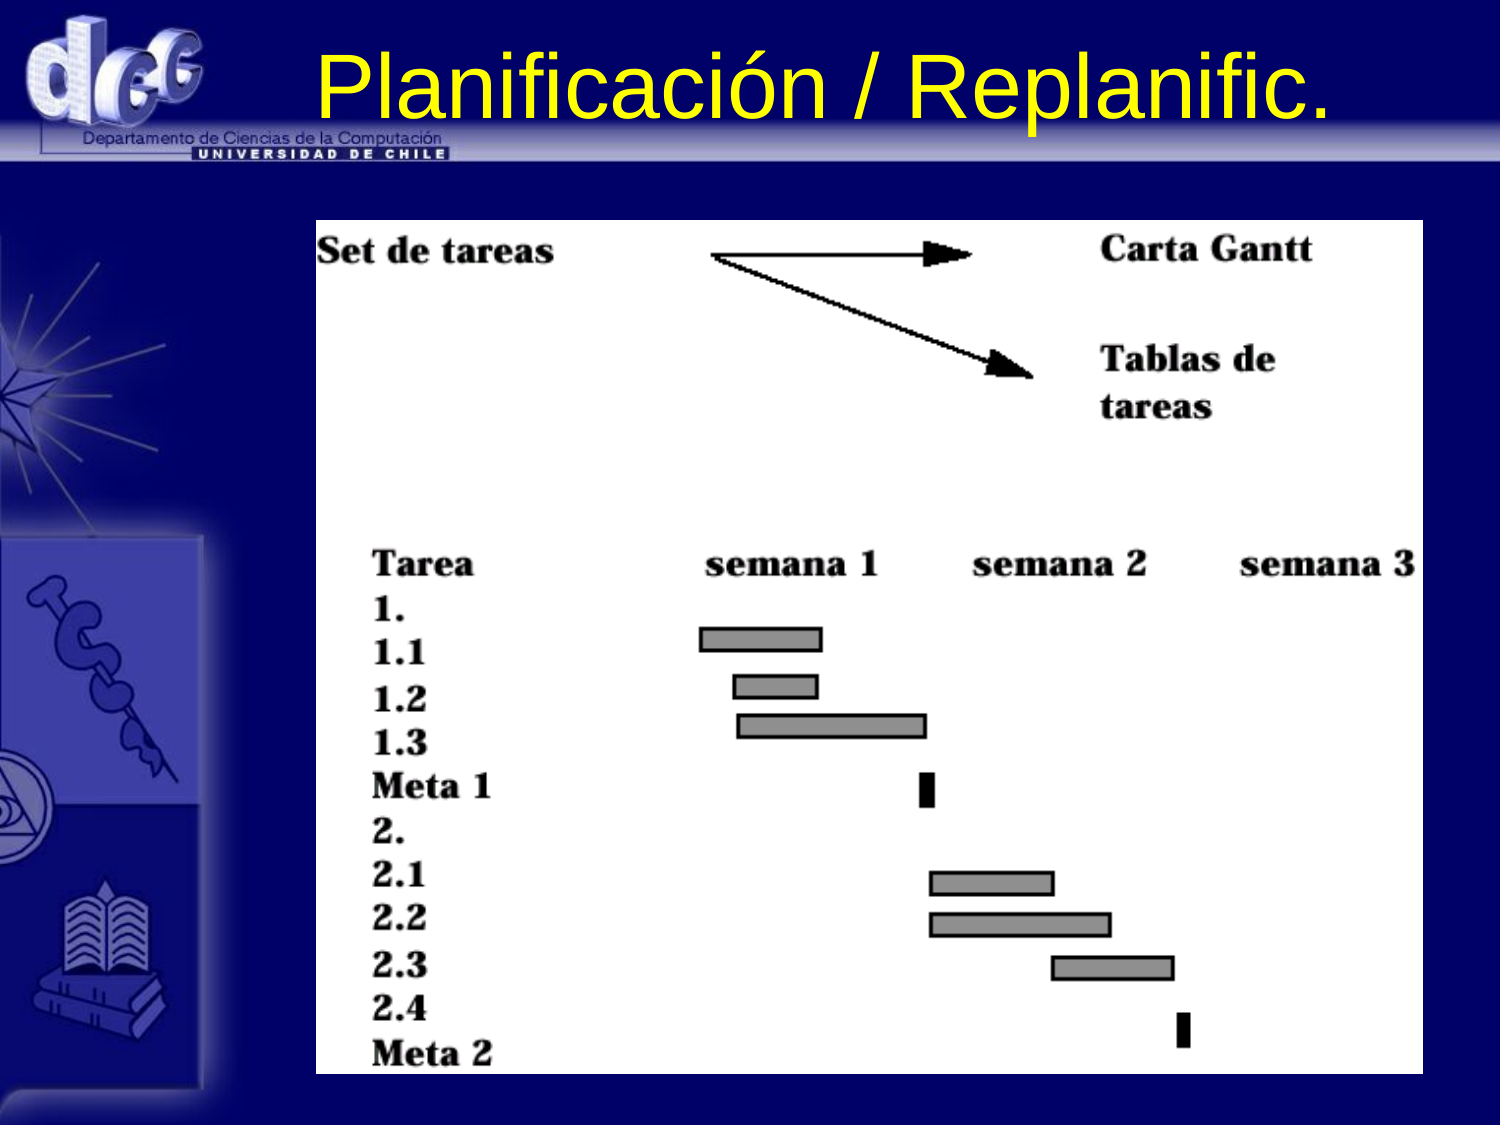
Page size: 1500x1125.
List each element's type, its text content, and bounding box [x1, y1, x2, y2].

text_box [316, 220, 1423, 1074]
picture [0, 0, 1500, 1125]
title Planificación / Replanific. [149, 0, 1500, 165]
